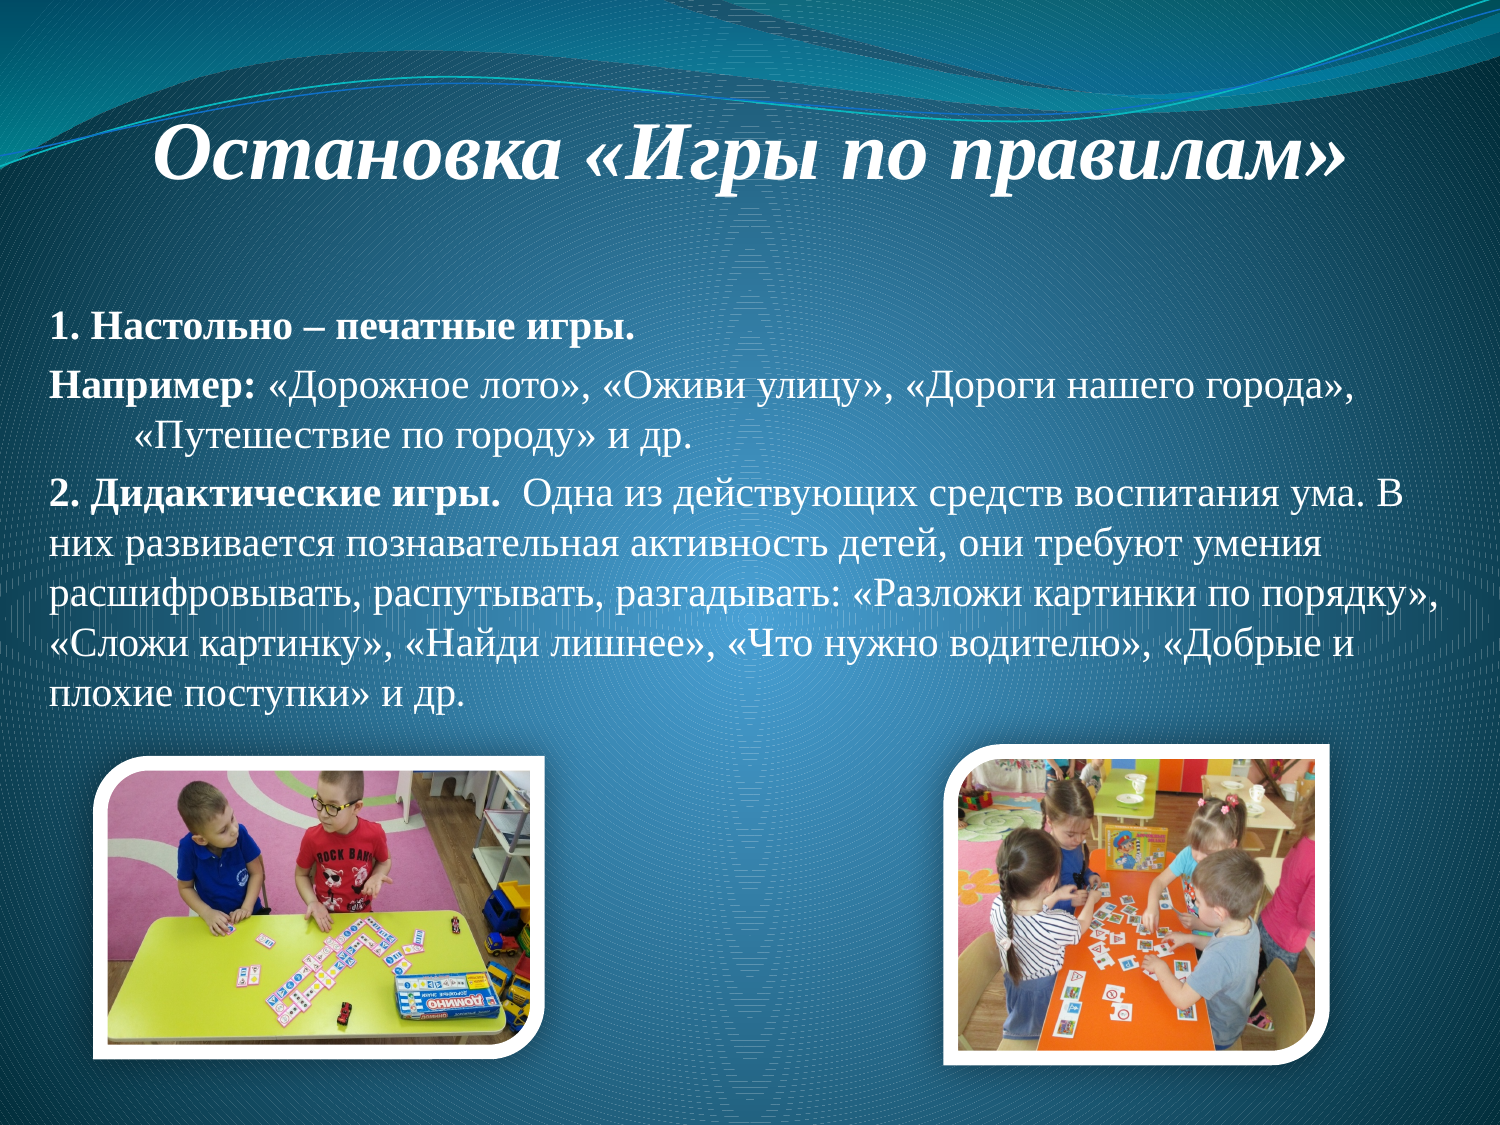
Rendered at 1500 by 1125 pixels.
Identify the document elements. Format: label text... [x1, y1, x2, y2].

picture [950, 751, 1323, 1059]
title Остановка «Игры по правилам» [29, 54, 1471, 197]
list 1. Настольно – печатные игры. Например: «Дорожное лото», «Оживи улицу», «Дороги нашего города», «Путешествие по городу» и др. 2. Дидактические игры. Одна из действующих средств воспитания ума. В них развивается познавательная активность детей, они требуют умения расшифровывать, распутывать, разгадывать: «Разложи картинки по порядку», «Сложи картинку», «Найди лишнее», «Что нужно водителю», «Добрые и плохие поступки» и др. [41, 290, 1471, 1035]
picture [100, 762, 538, 1053]
